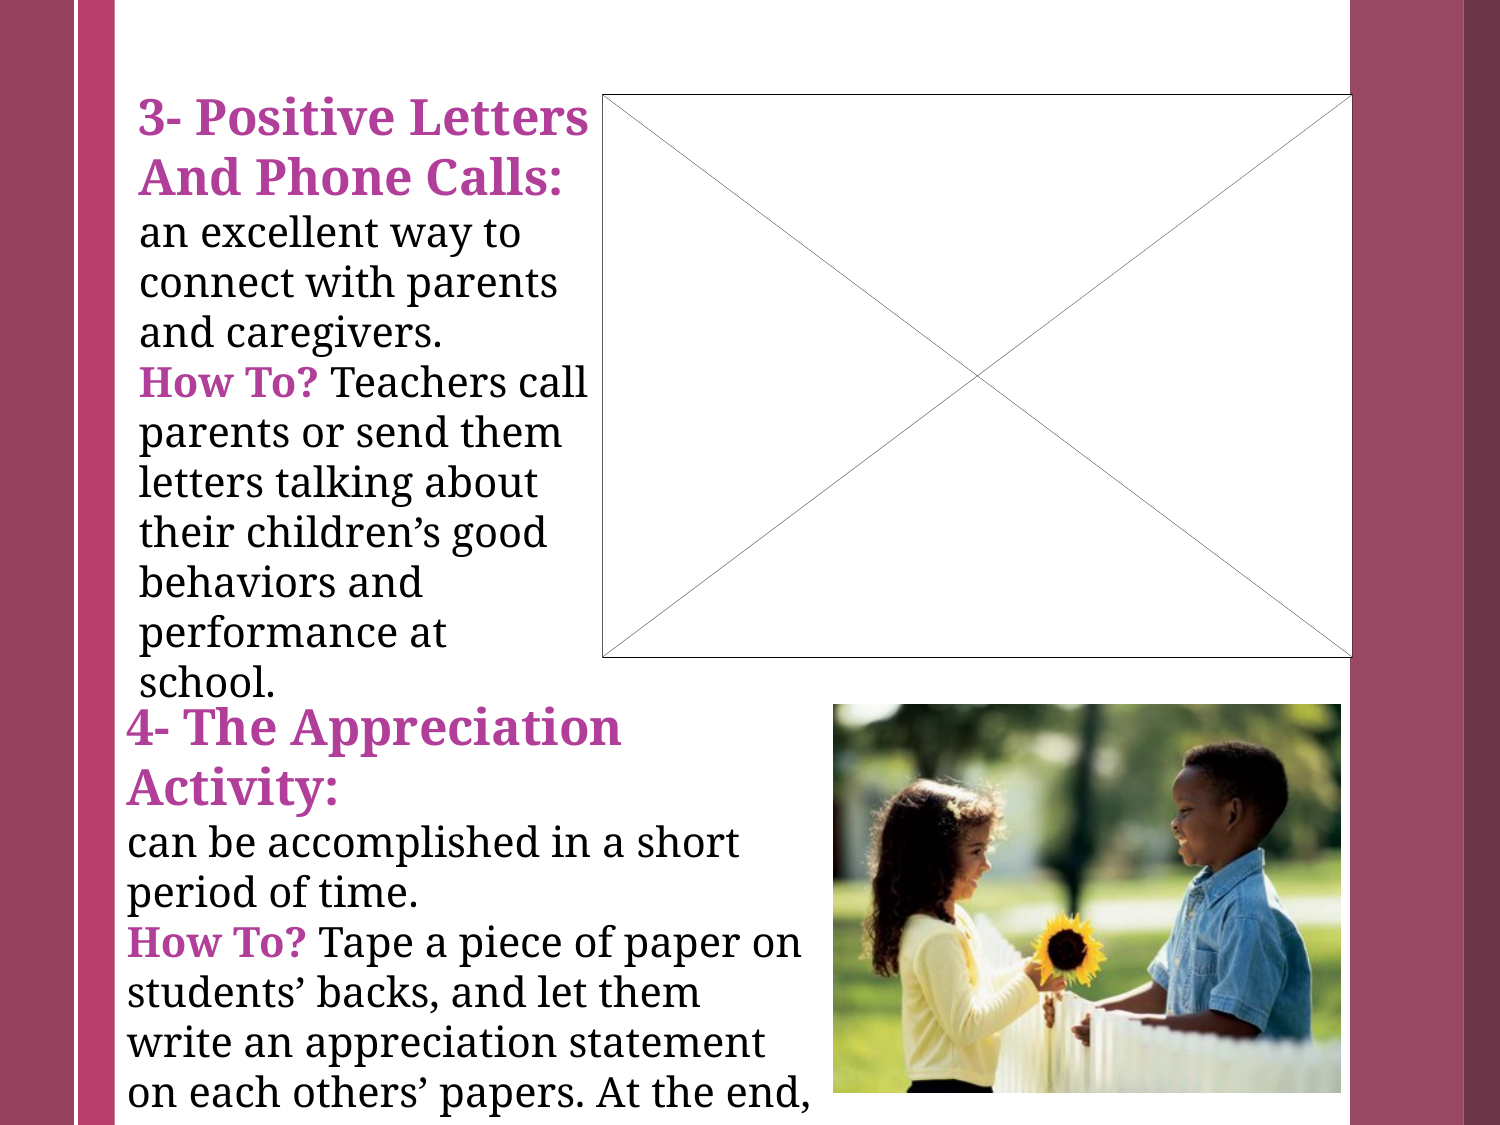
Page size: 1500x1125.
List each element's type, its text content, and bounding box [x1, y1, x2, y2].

text_box 3- Positive Letters And Phone Calls: an excellent way to connect with parents and caregivers. How To? Teachers call parents or send them letters talking about their children’s good behaviors and performance at school. [123, 78, 609, 688]
picture [833, 704, 1341, 1093]
text_box 4- The Appreciation Activity: can be accomplished in a short period of time. How To? Tape a piece of paper on students’ backs, and let them write an appreciation statement on each others’ papers. At the end, read all the statements that have been written. [112, 688, 833, 1125]
